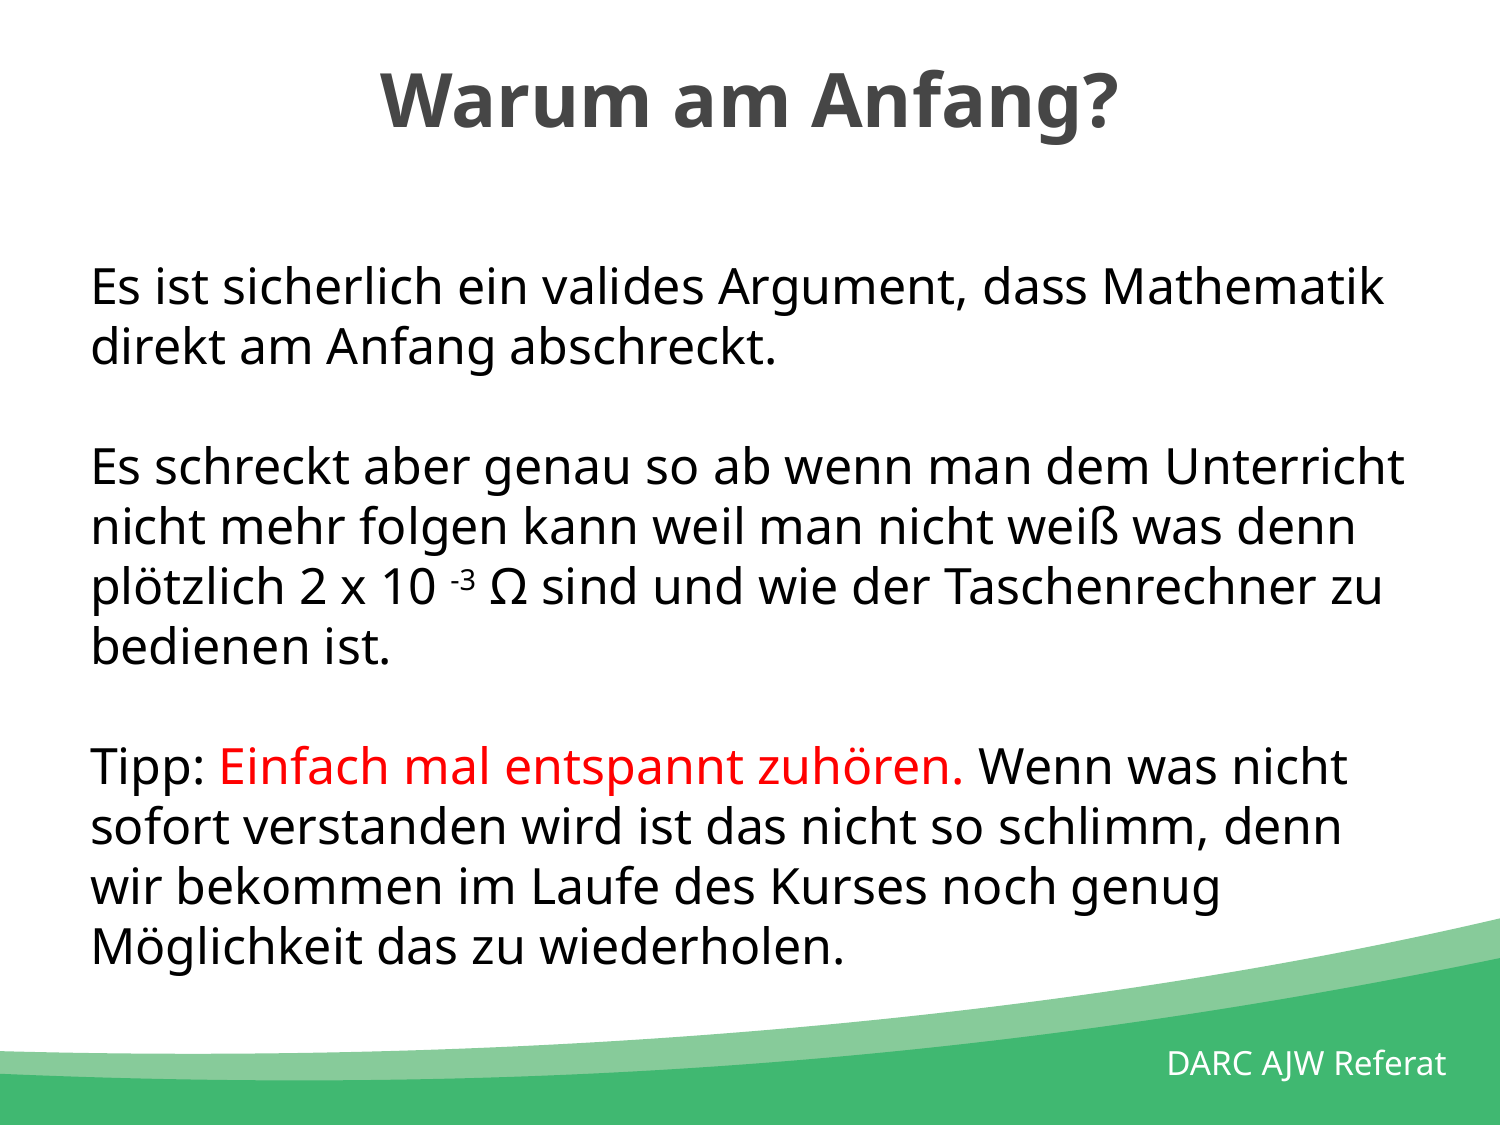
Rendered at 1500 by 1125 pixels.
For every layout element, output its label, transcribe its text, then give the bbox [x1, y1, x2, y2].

title Warum am Anfang? [75, 45, 1425, 149]
list Es ist sicherlich ein valides Argument, dass Mathematik direkt am Anfang abschreckt. Es schreckt aber genau so ab wenn man dem Unterricht nicht mehr folgen kann weil man nicht weiß was denn plötzlich 2 x 10 -3 Ω sind und wie der Taschenrechner zu bedienen ist. Tipp: Einfach mal entspannt zuhören. Wenn was nicht sofort verstanden wird ist das nicht so schlimm, denn wir bekommen im Laufe des Kurses noch genug Möglichkeit das zu wiederholen. [75, 177, 1425, 1022]
